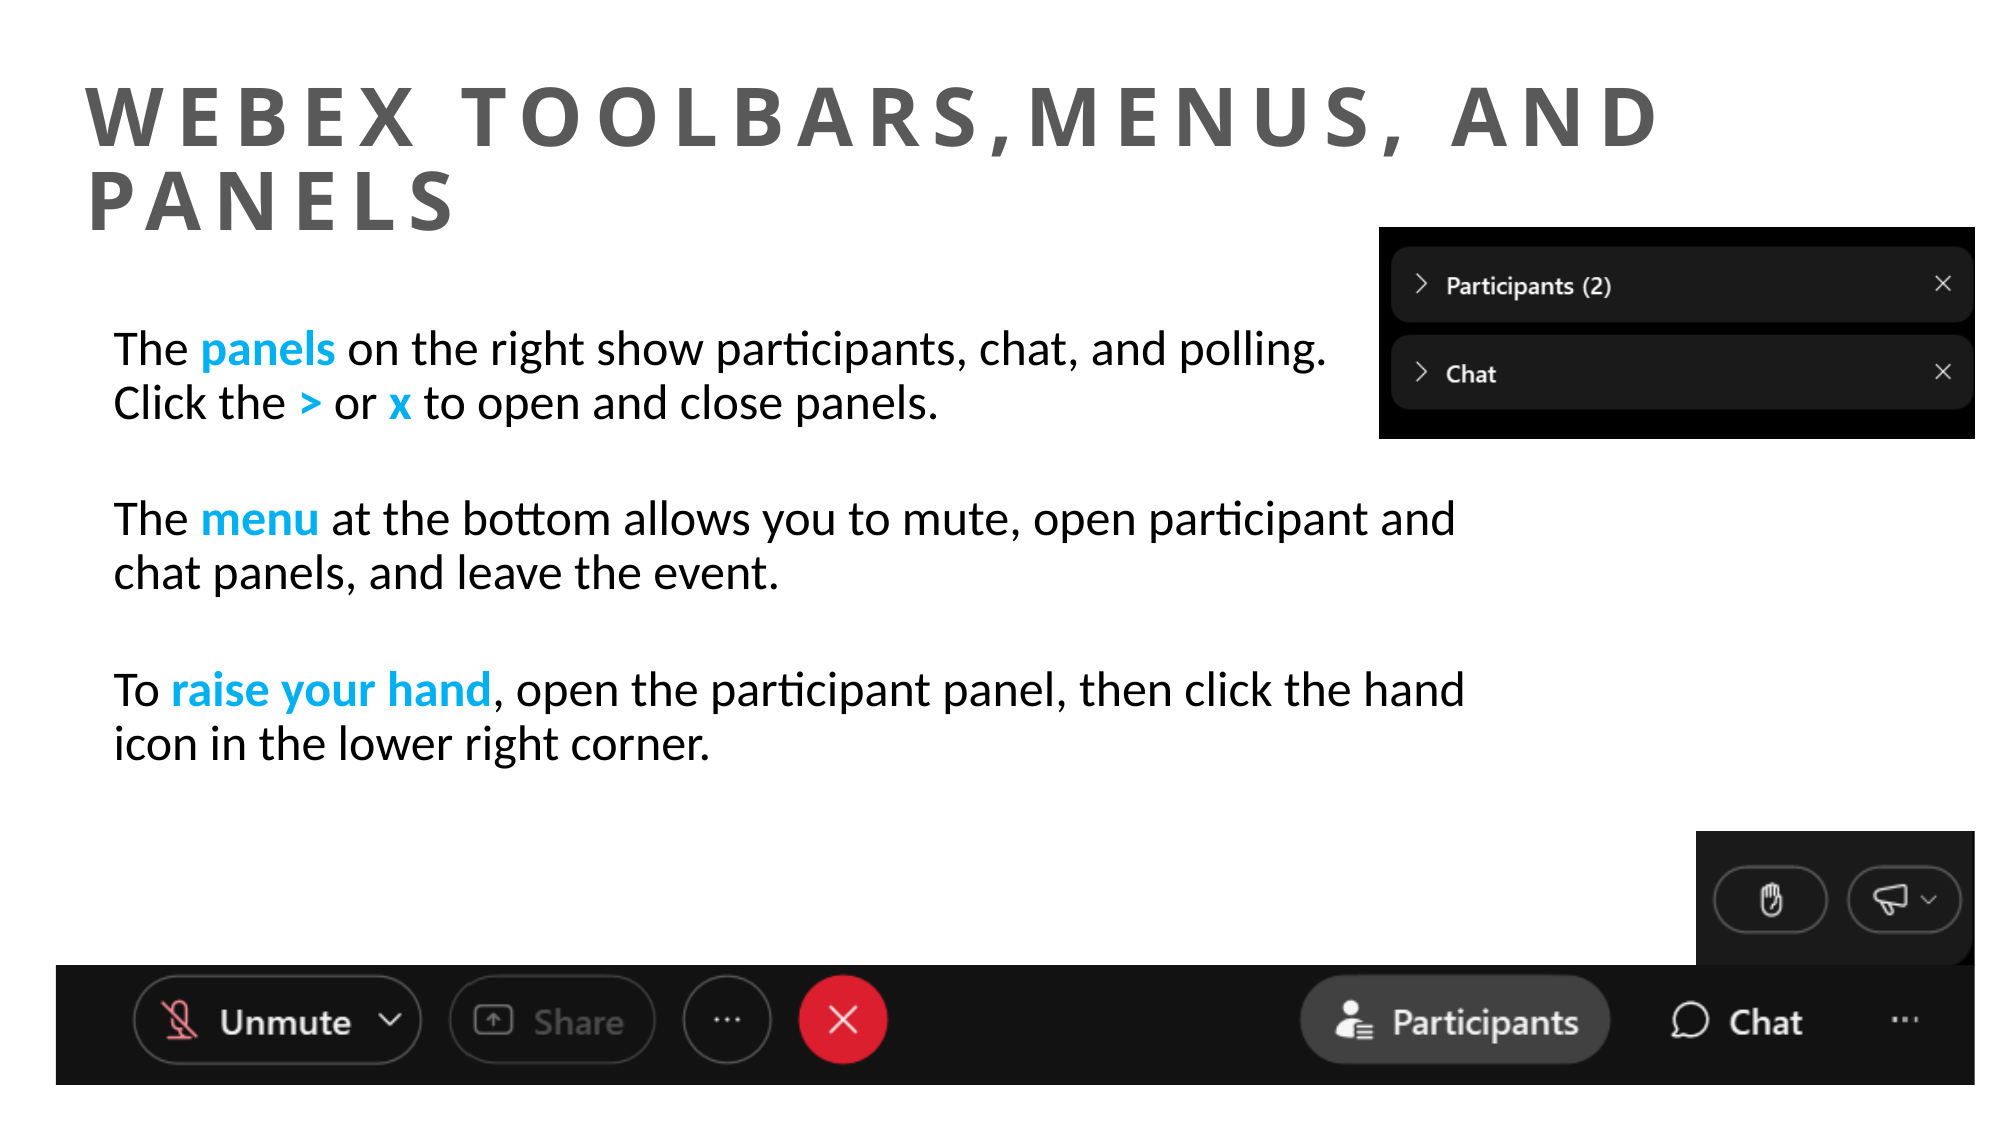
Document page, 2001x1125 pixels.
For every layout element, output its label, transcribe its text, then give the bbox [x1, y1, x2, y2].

text_box WEBEX TOOLBARS,MENUS, AND PANELS [71, 65, 1975, 260]
text_box The panels on the right show participants, chat, and polling. Click the > or x to open and close panels. The menu at the bottom allows you to mute, open participant and chat panels, and leave the event. To raise your hand, open the participant panel, then click the hand icon in the lower right corner. [98, 314, 1527, 886]
picture [1378, 227, 1975, 439]
picture [55, 831, 1976, 1086]
